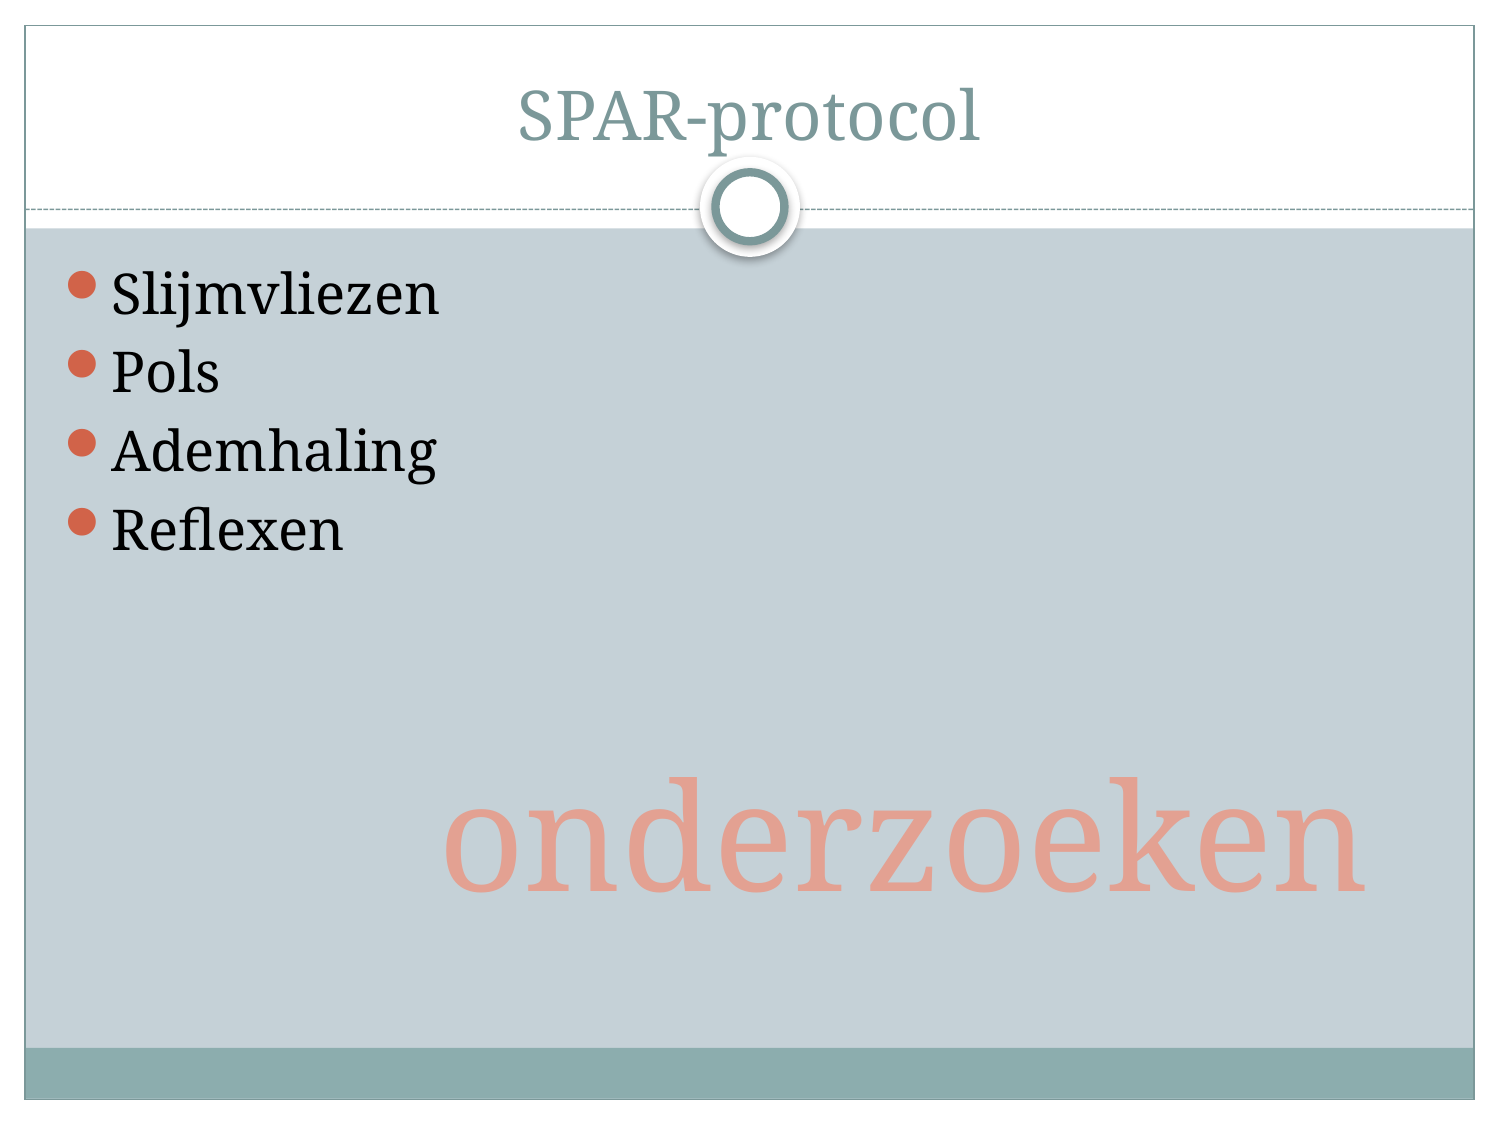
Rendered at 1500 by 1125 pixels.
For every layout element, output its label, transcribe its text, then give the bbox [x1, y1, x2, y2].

list Slijmvliezen Pols Ademhaling Reflexen [49, 250, 1445, 1001]
title SPAR-protocol [49, 37, 1450, 162]
text_box onderzoeken [423, 734, 1416, 930]
